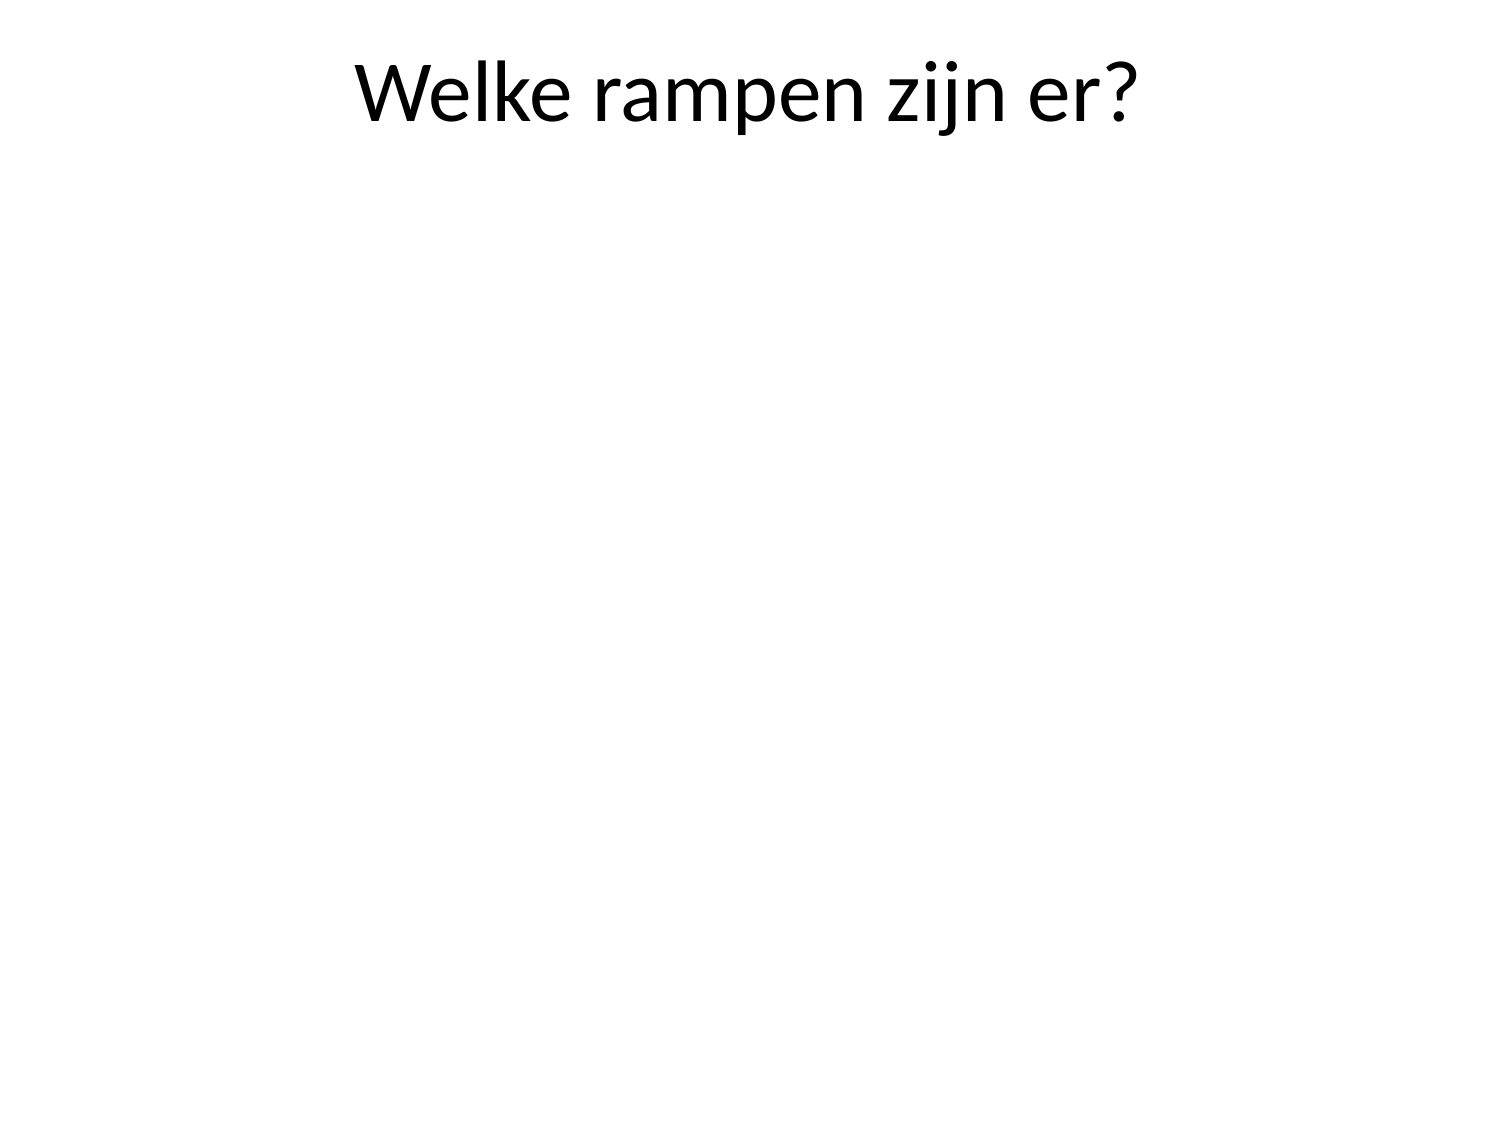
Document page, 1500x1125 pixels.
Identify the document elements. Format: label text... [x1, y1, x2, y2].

title Welke rampen zijn er? [73, 25, 1424, 147]
